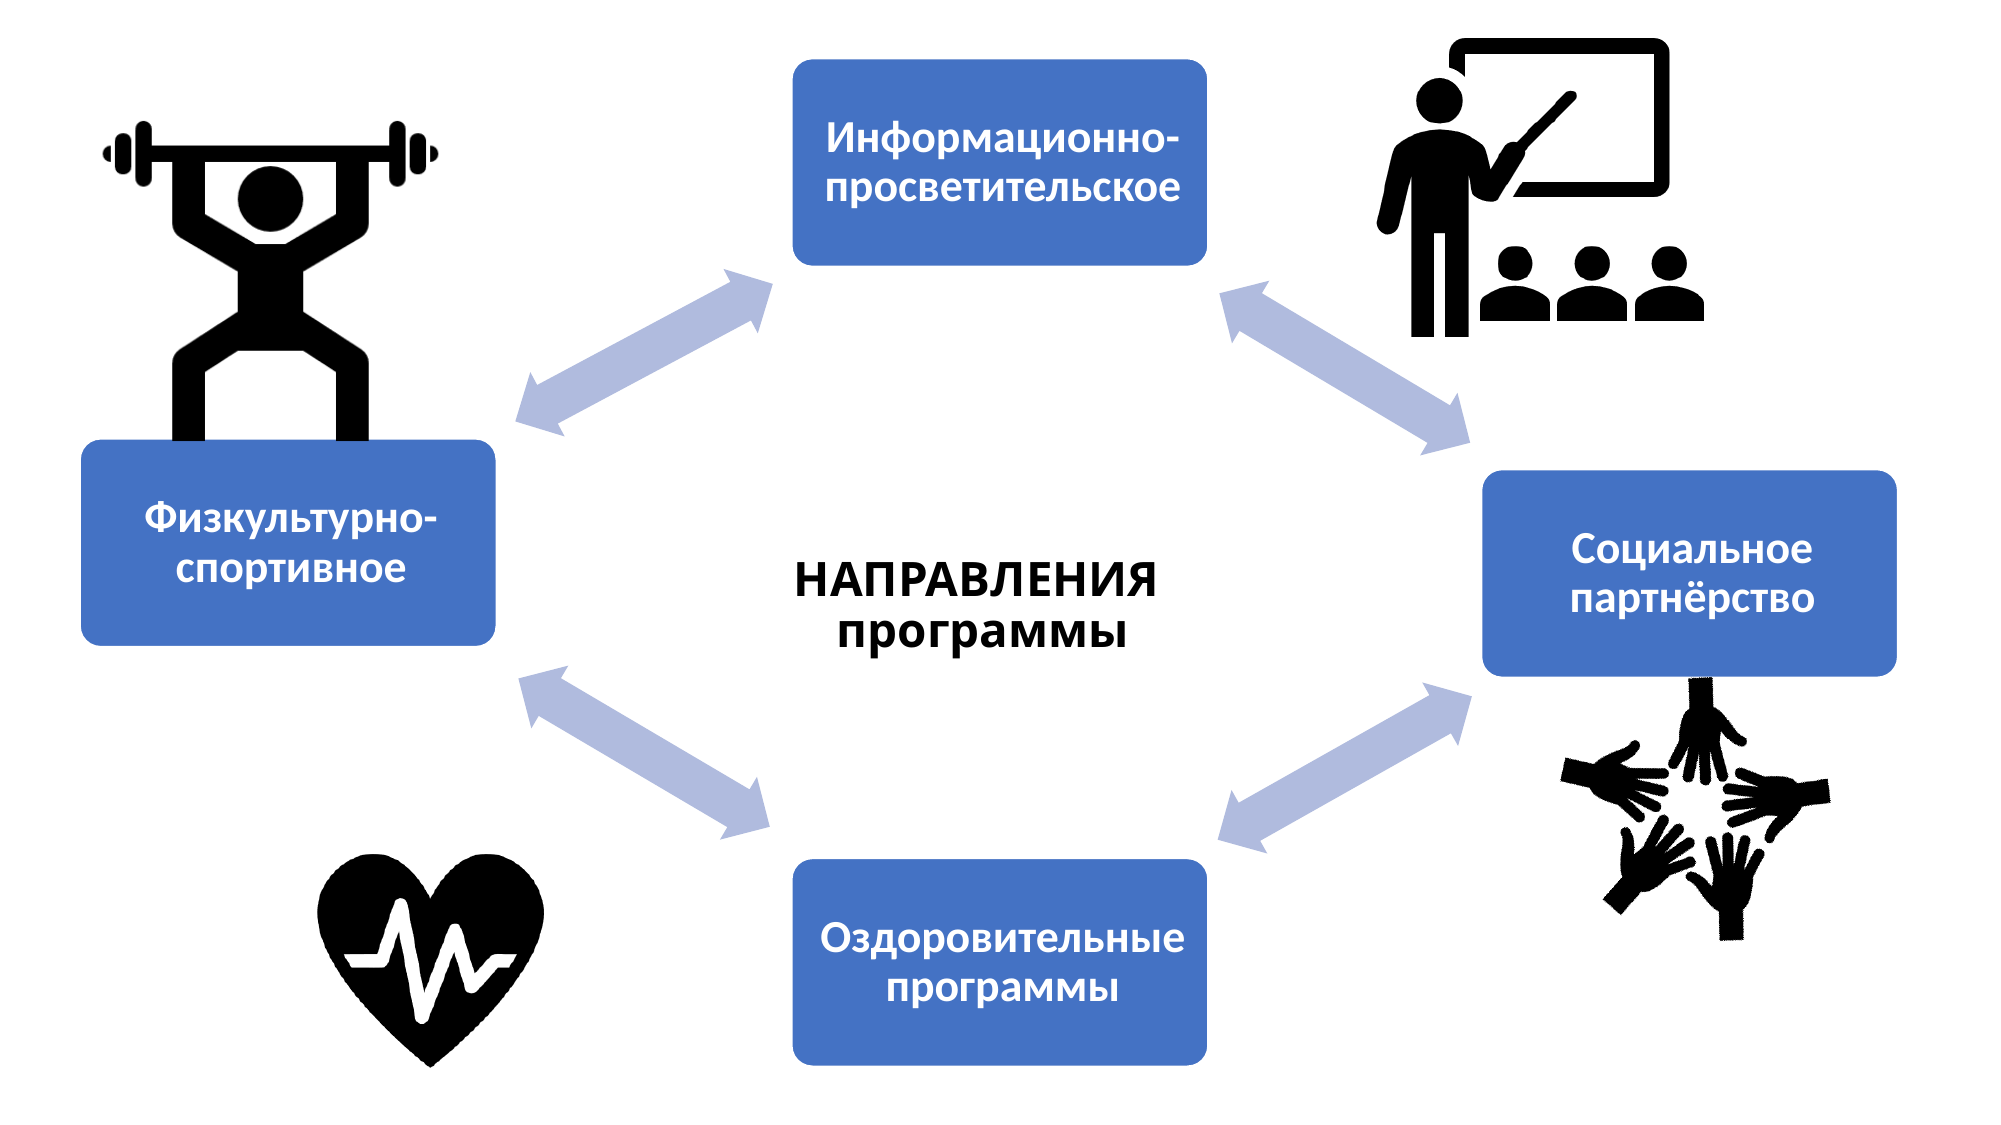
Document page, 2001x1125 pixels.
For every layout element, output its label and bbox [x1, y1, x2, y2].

picture [1554, 681, 1817, 944]
list [0, 57, 2000, 1068]
picture [74, 84, 467, 478]
picture [1356, 0, 1727, 371]
picture [270, 801, 590, 1120]
